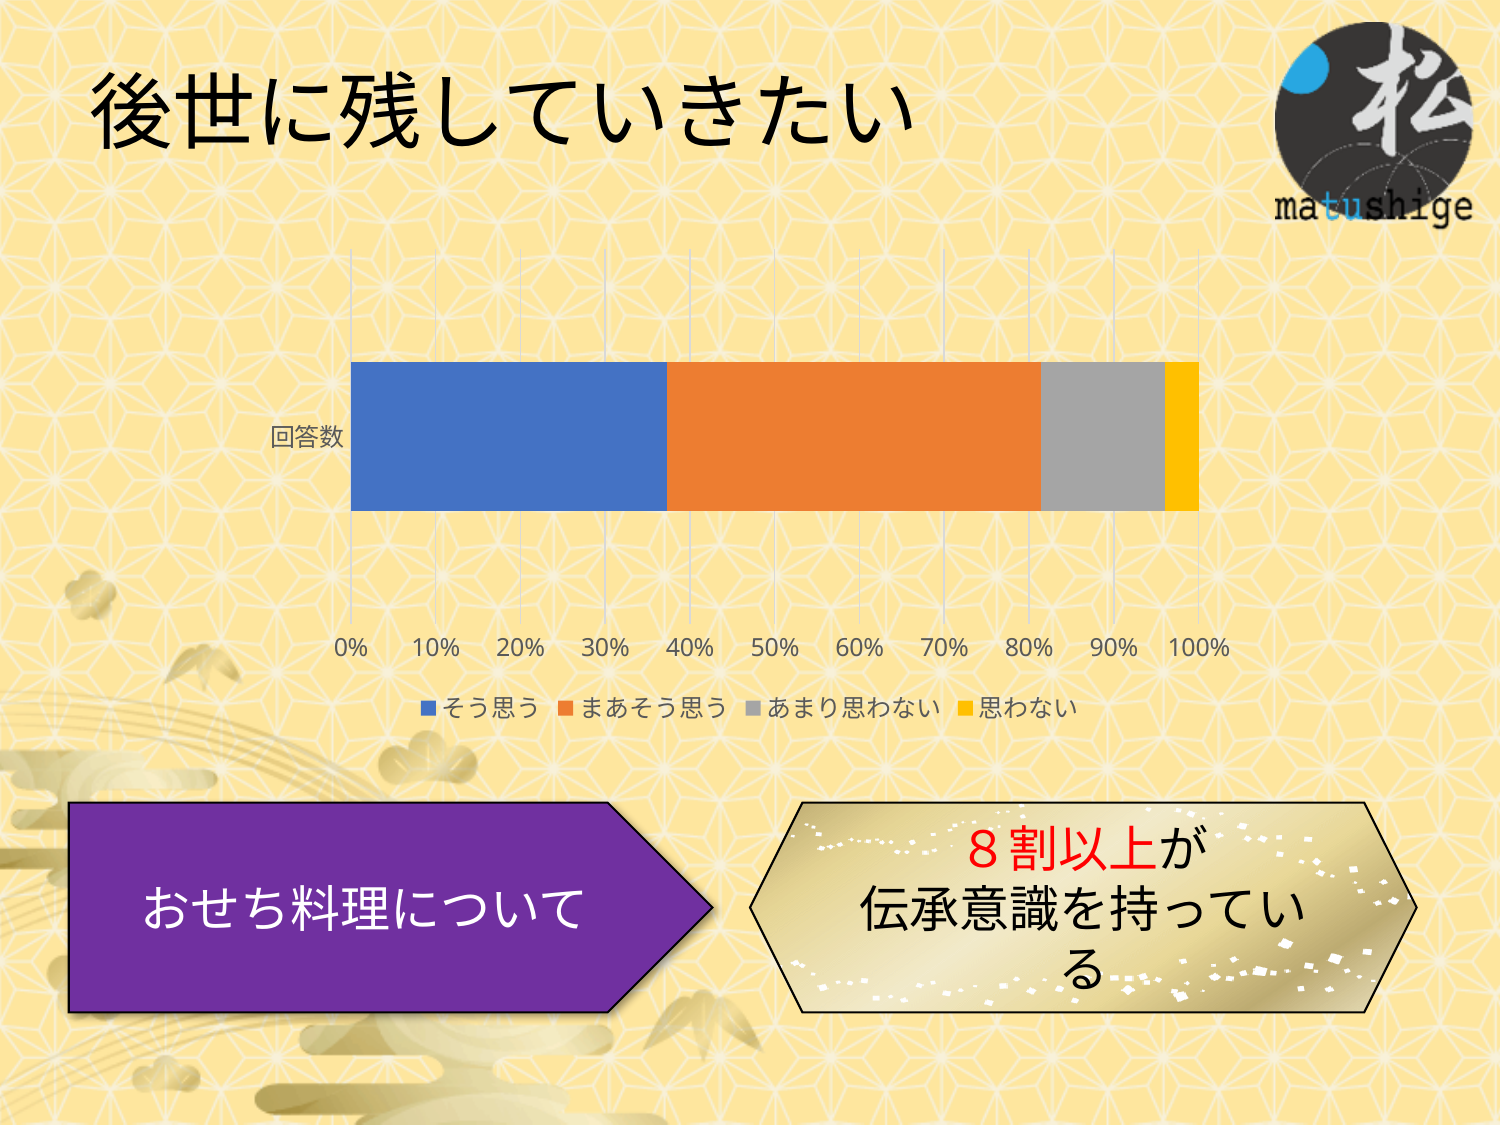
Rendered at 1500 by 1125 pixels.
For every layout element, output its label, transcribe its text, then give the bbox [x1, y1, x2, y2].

picture [0, 0, 1500, 1125]
chart [249, 239, 1250, 732]
text_box 後世に残していきたい [74, 52, 935, 167]
text_box おせち料理について [67, 801, 714, 1014]
text_box ８割以上が 伝承意識を持っている [748, 801, 1418, 1014]
